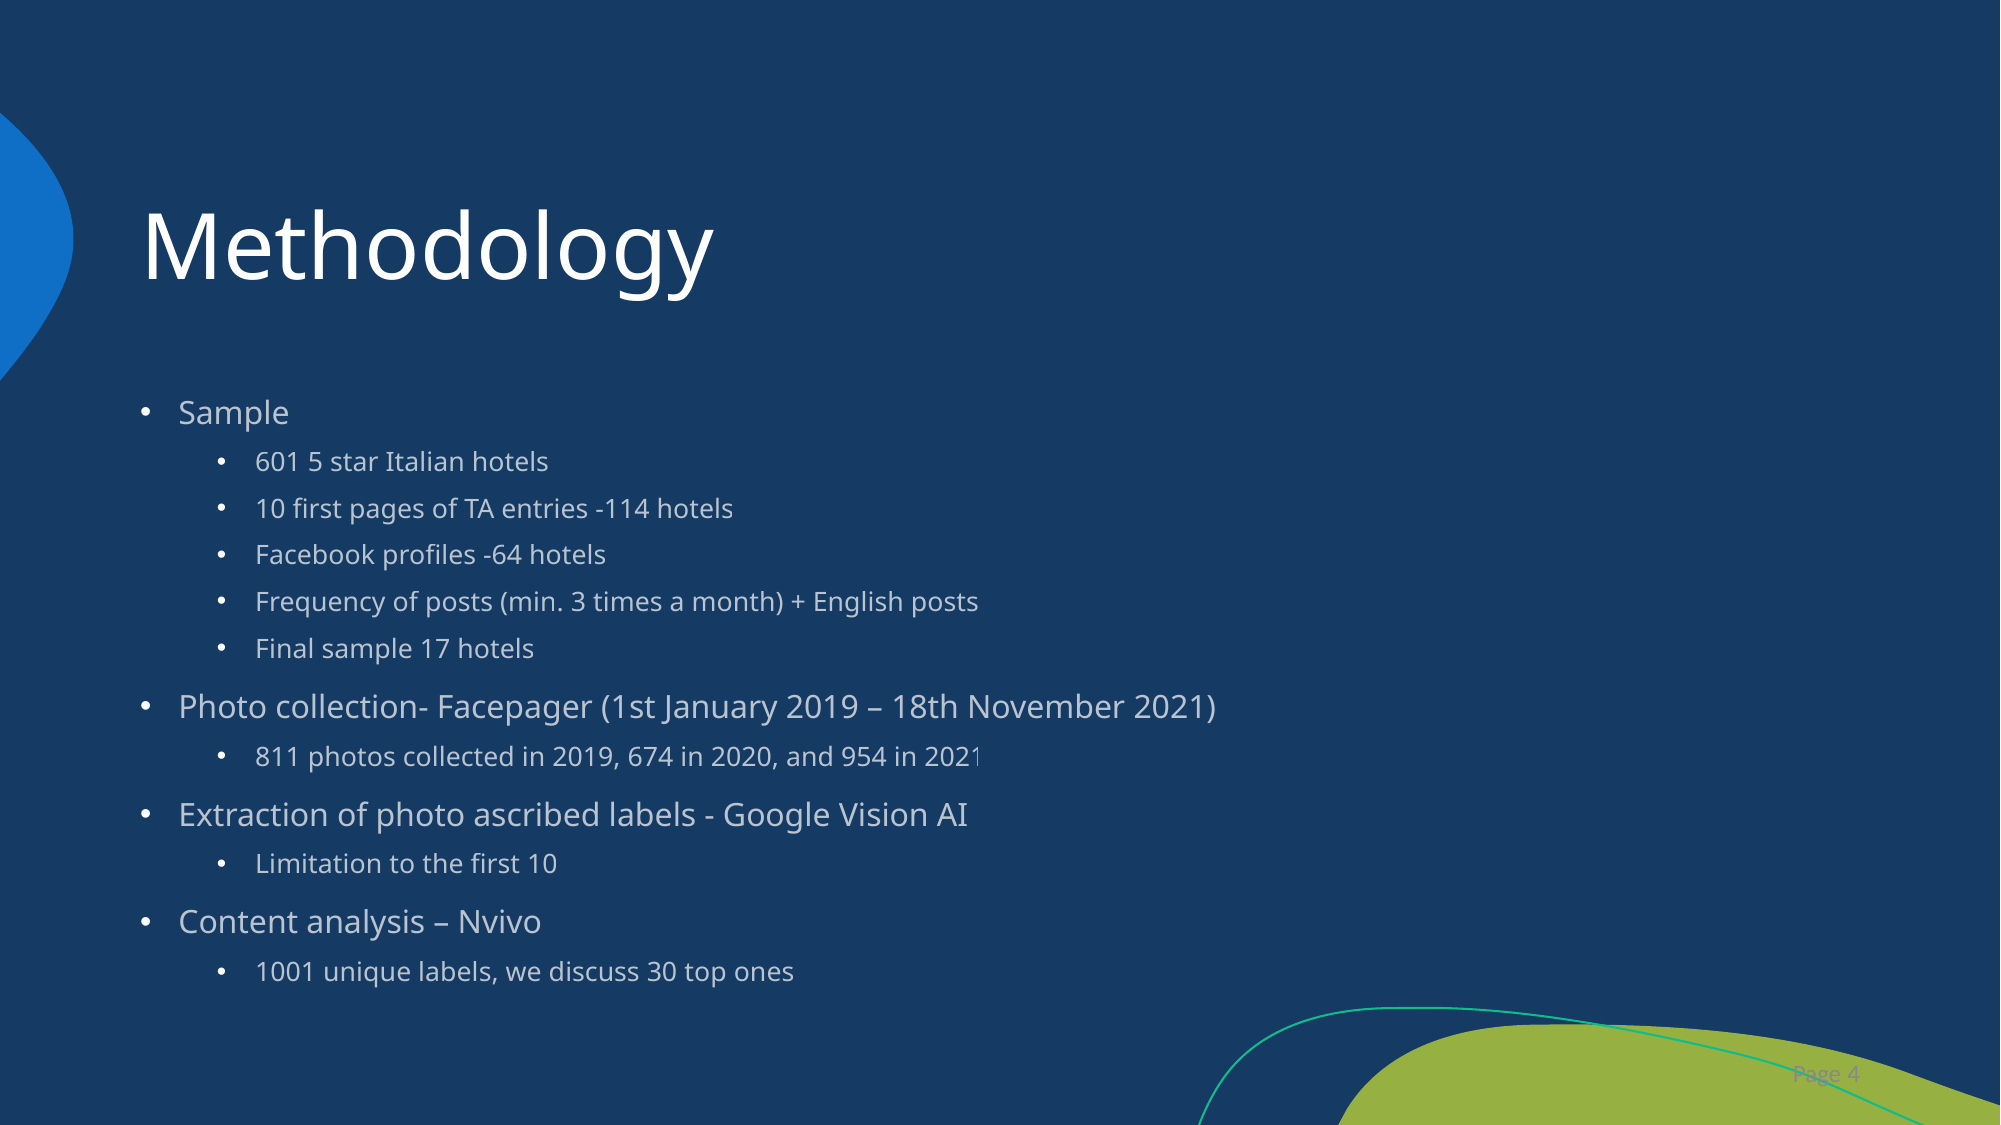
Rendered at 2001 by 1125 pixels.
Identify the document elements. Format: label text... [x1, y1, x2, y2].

list Sample 601 5 star Italian hotels 10 first pages of TA entries -114 hotels Facebook profiles -64 hotels Frequency of posts (min. 3 times a month) + English posts Final sample 17 hotels Photo collection- Facepager (1st January 2019 – 18th November 2021) 811 photos collected in 2019, 674 in 2020, and 954 in 2021 Extraction of photo ascribed labels - Google Vision AI Limitation to the first 10 Content analysis – Nvivo 1001 unique labels, we discuss 30 top ones [125, 375, 1875, 1002]
title Methodology [125, 125, 1875, 375]
slide_number Page 4 [1625, 1042, 1875, 1103]
